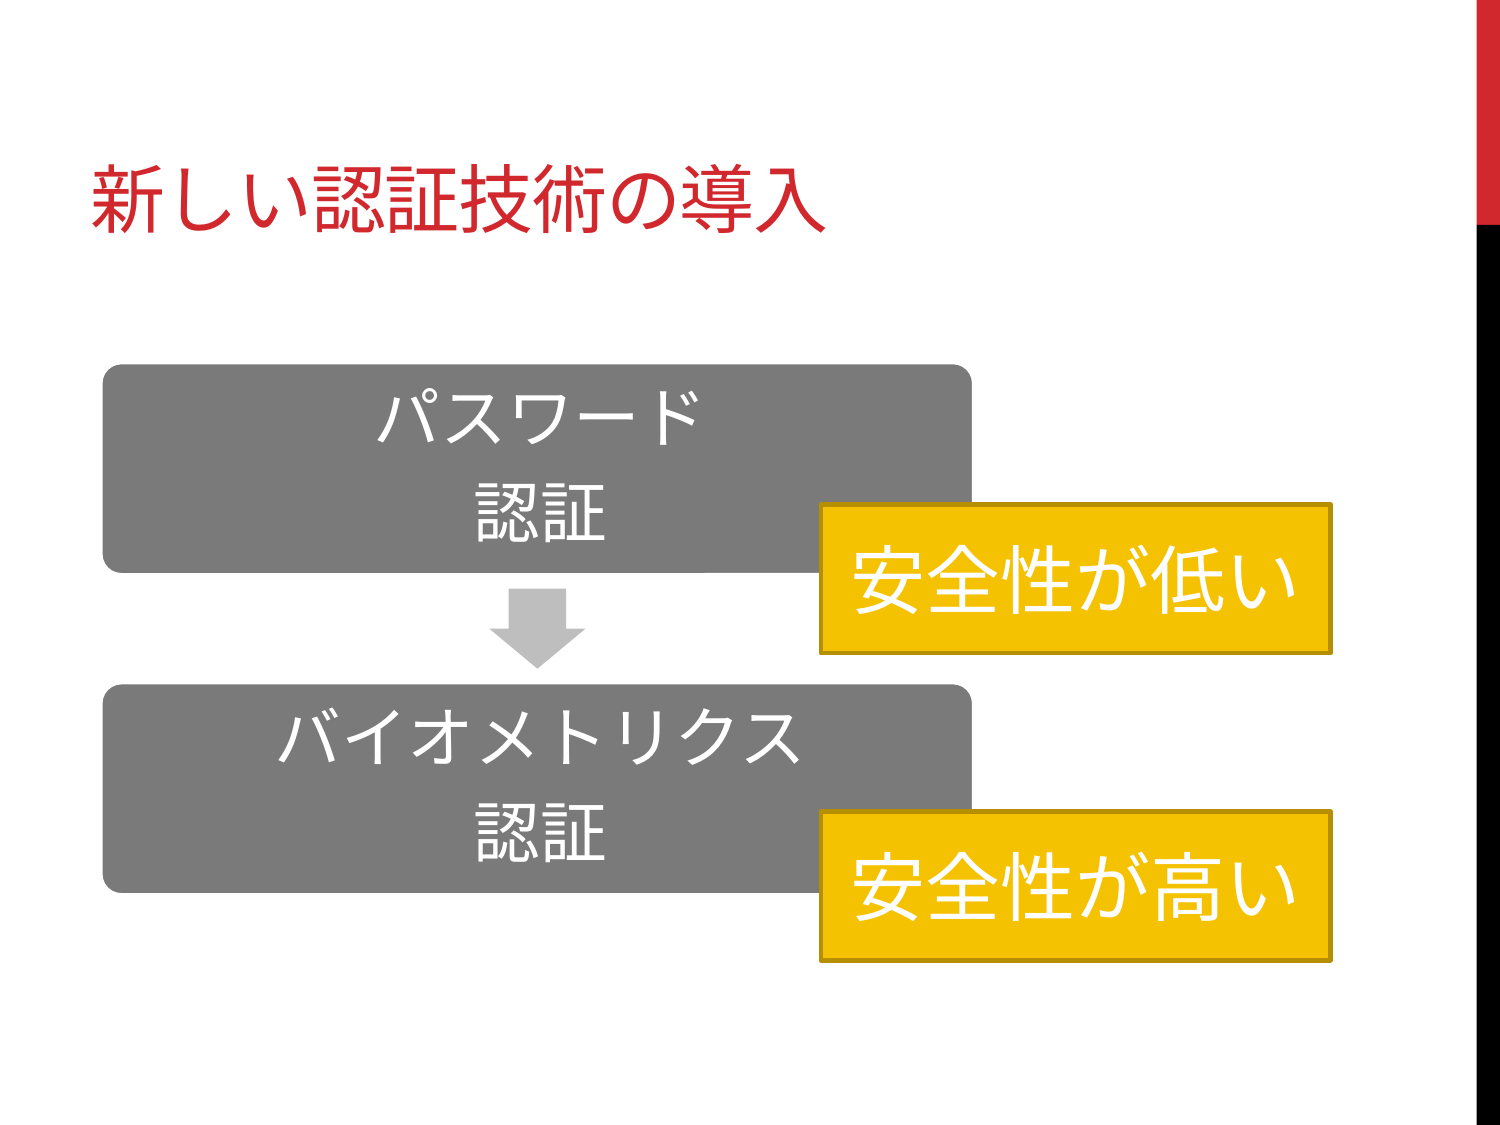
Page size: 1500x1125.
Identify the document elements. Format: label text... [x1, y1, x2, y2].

text_box 安全性が高い [819, 809, 1333, 963]
title 新しい認証技術の導入 [75, 25, 1317, 250]
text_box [99, 361, 975, 897]
text_box 安全性が低い [984, 502, 1333, 655]
